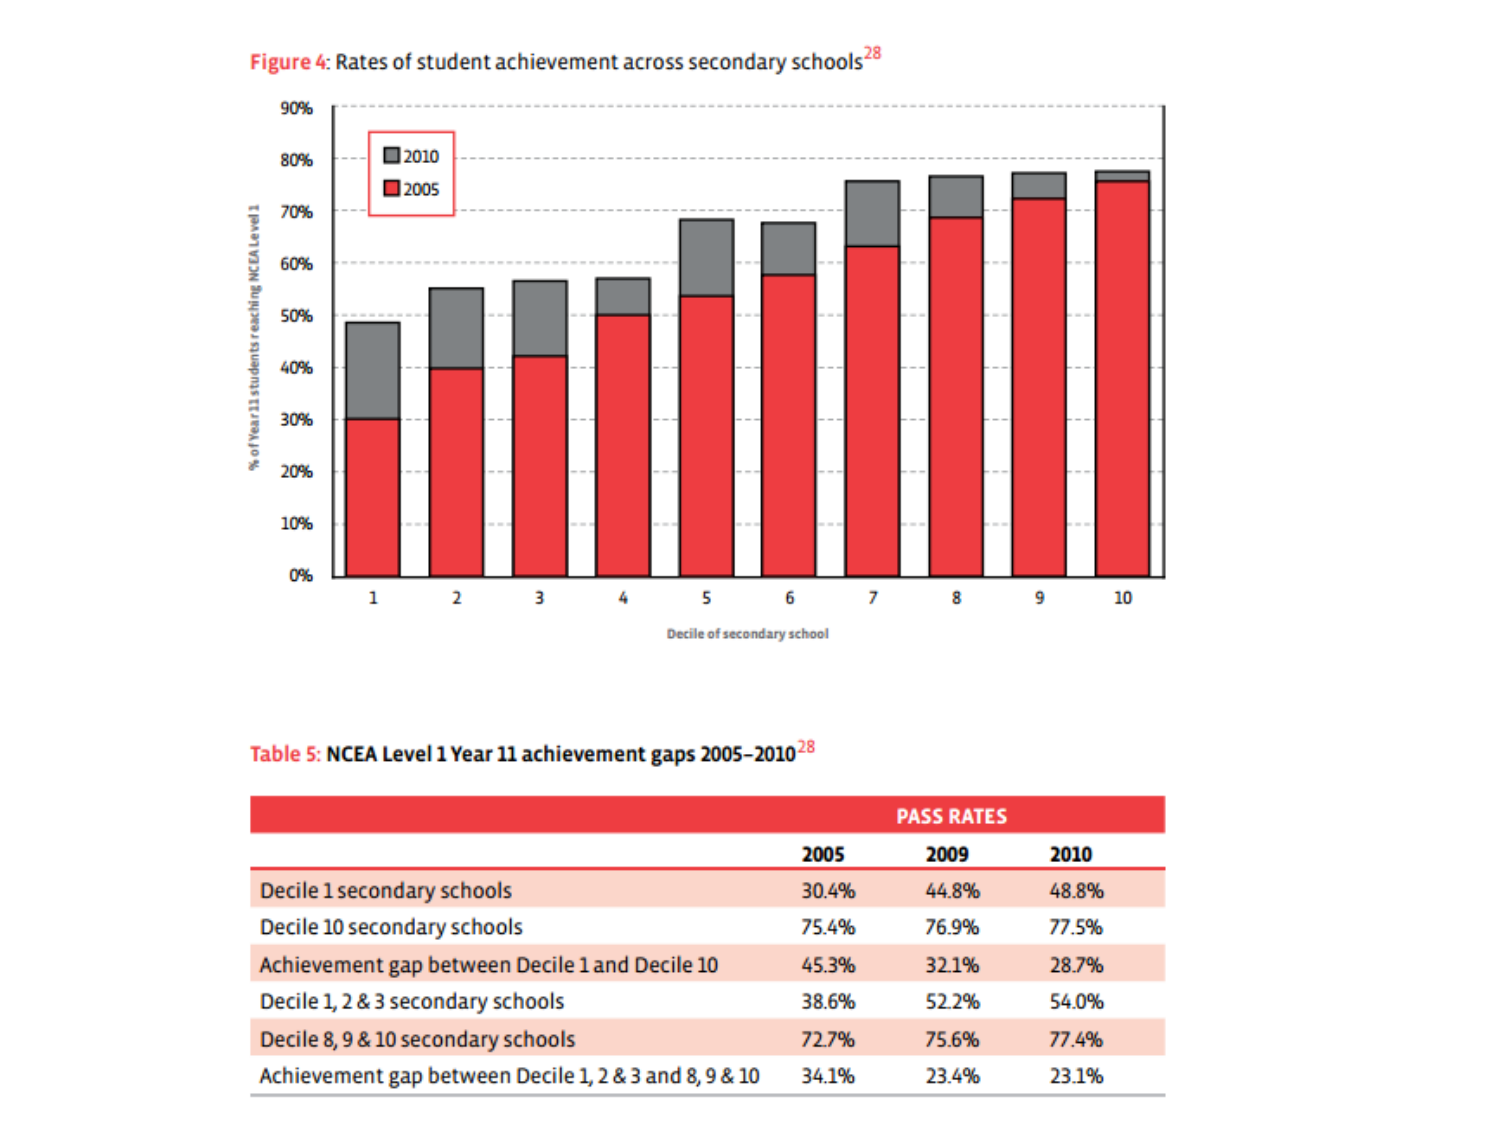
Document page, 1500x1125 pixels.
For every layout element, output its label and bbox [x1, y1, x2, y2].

picture [159, 9, 1352, 1125]
